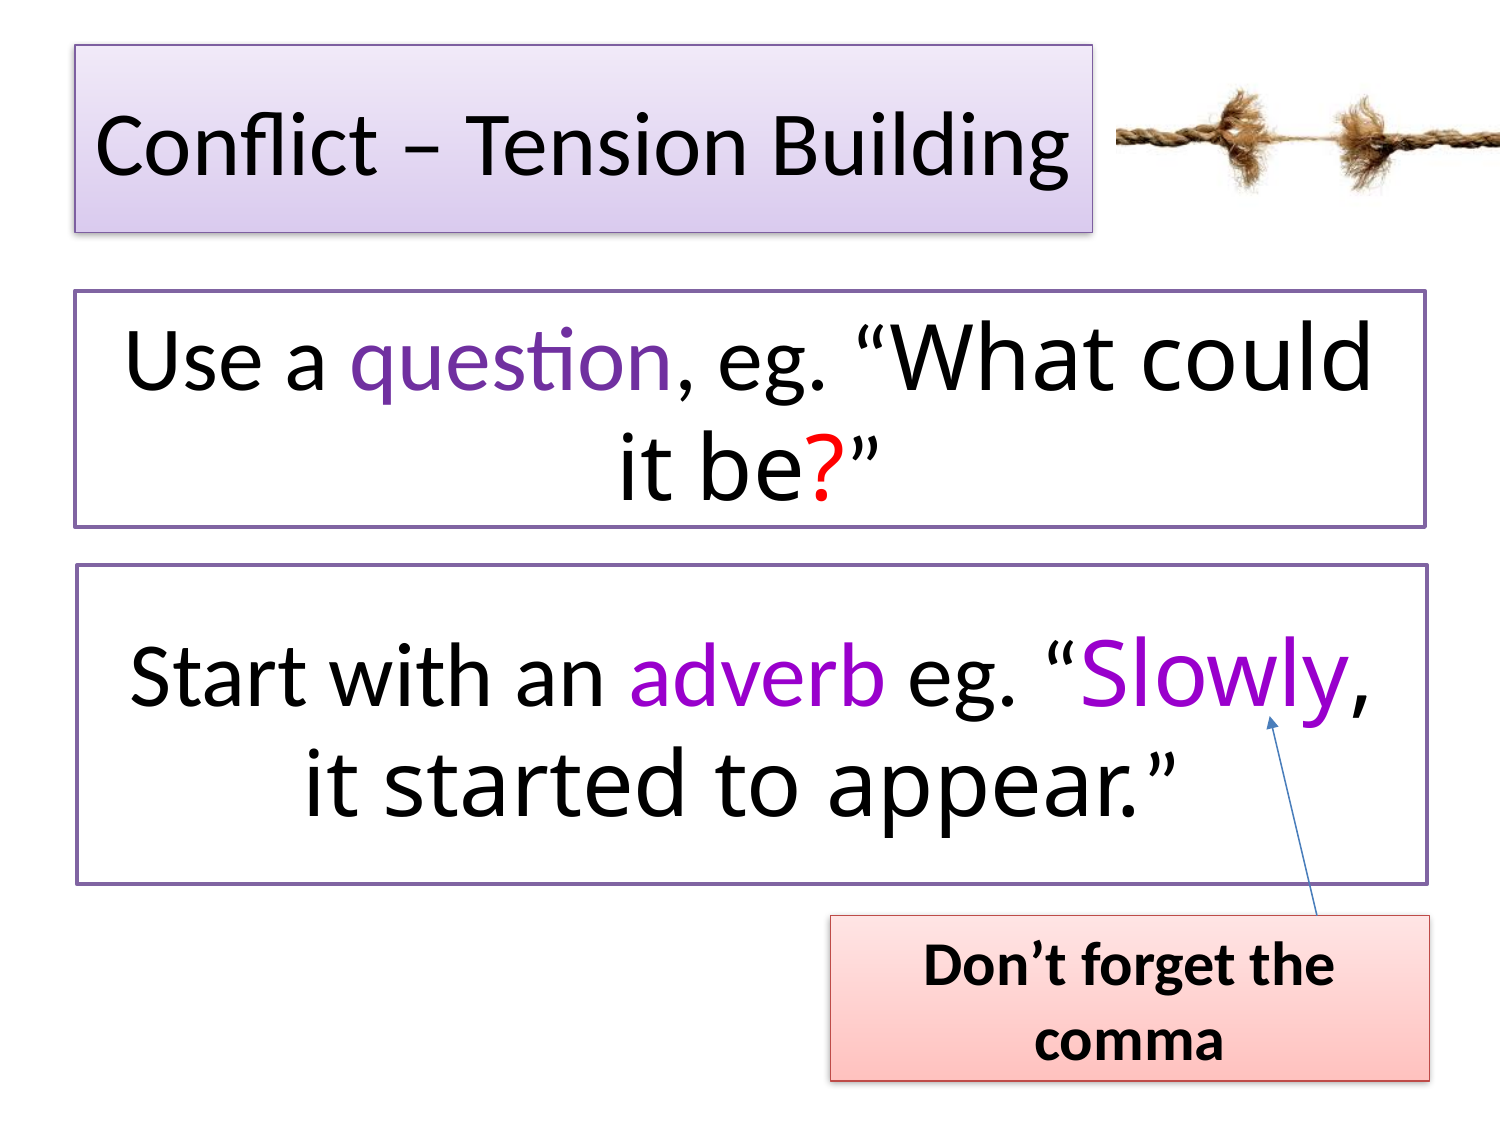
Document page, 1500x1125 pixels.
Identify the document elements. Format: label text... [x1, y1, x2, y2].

text_box Use a question, eg. “What could it be?” [73, 289, 1427, 529]
text_box Don’t forget the comma [830, 915, 1430, 1082]
picture [1116, 43, 1500, 256]
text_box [1269, 715, 1318, 916]
title Conflict – Tension Building [74, 44, 1093, 233]
text_box Start with an adverb eg. “Slowly, it started to appear.” [75, 563, 1429, 886]
